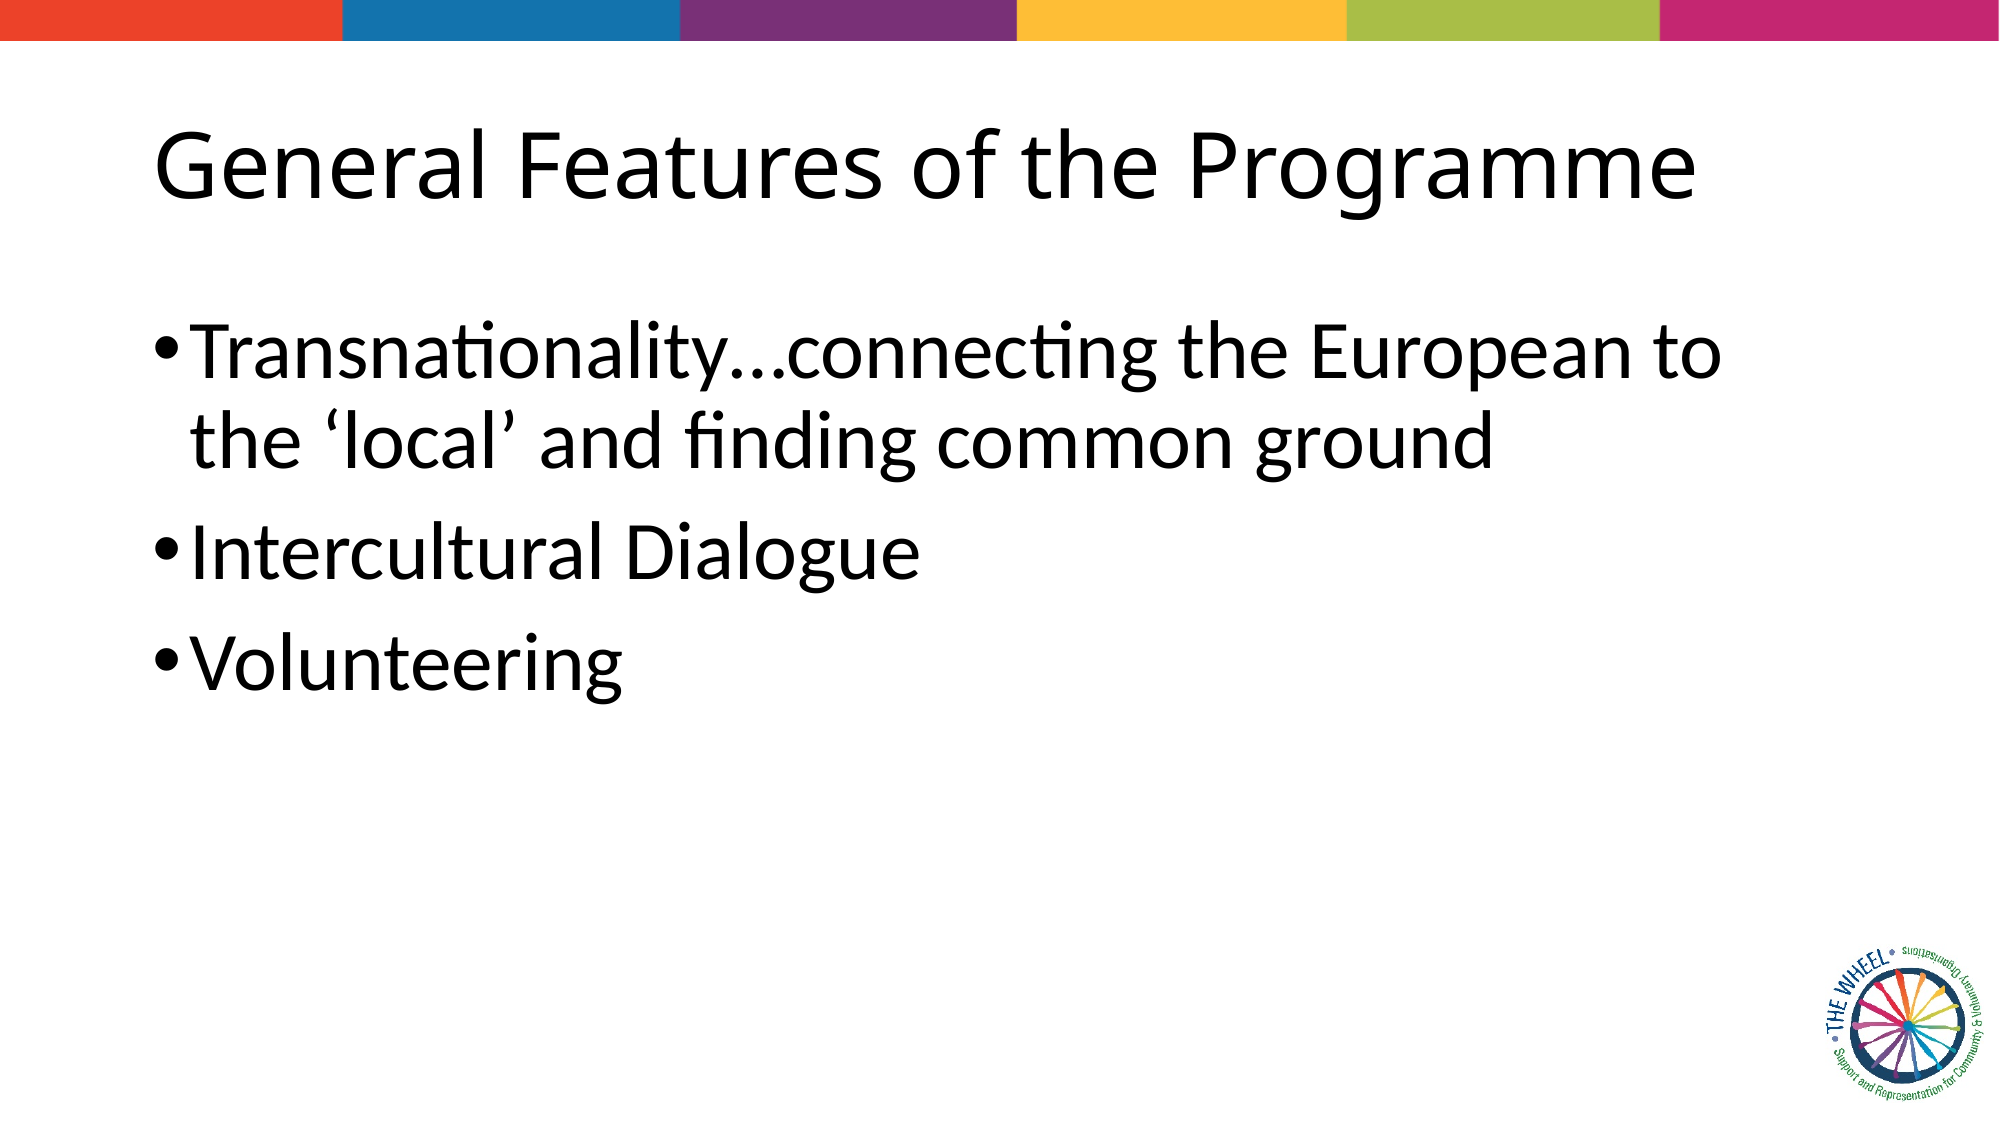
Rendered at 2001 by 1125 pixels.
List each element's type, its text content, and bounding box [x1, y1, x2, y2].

picture [0, 0, 2000, 41]
title General Features of the Programme [137, 59, 1863, 278]
list Transnationality…connecting the European to the ‘local’ and finding common ground Intercultural Dialogue Volunteering [137, 299, 1863, 1014]
picture [1825, 944, 1984, 1103]
